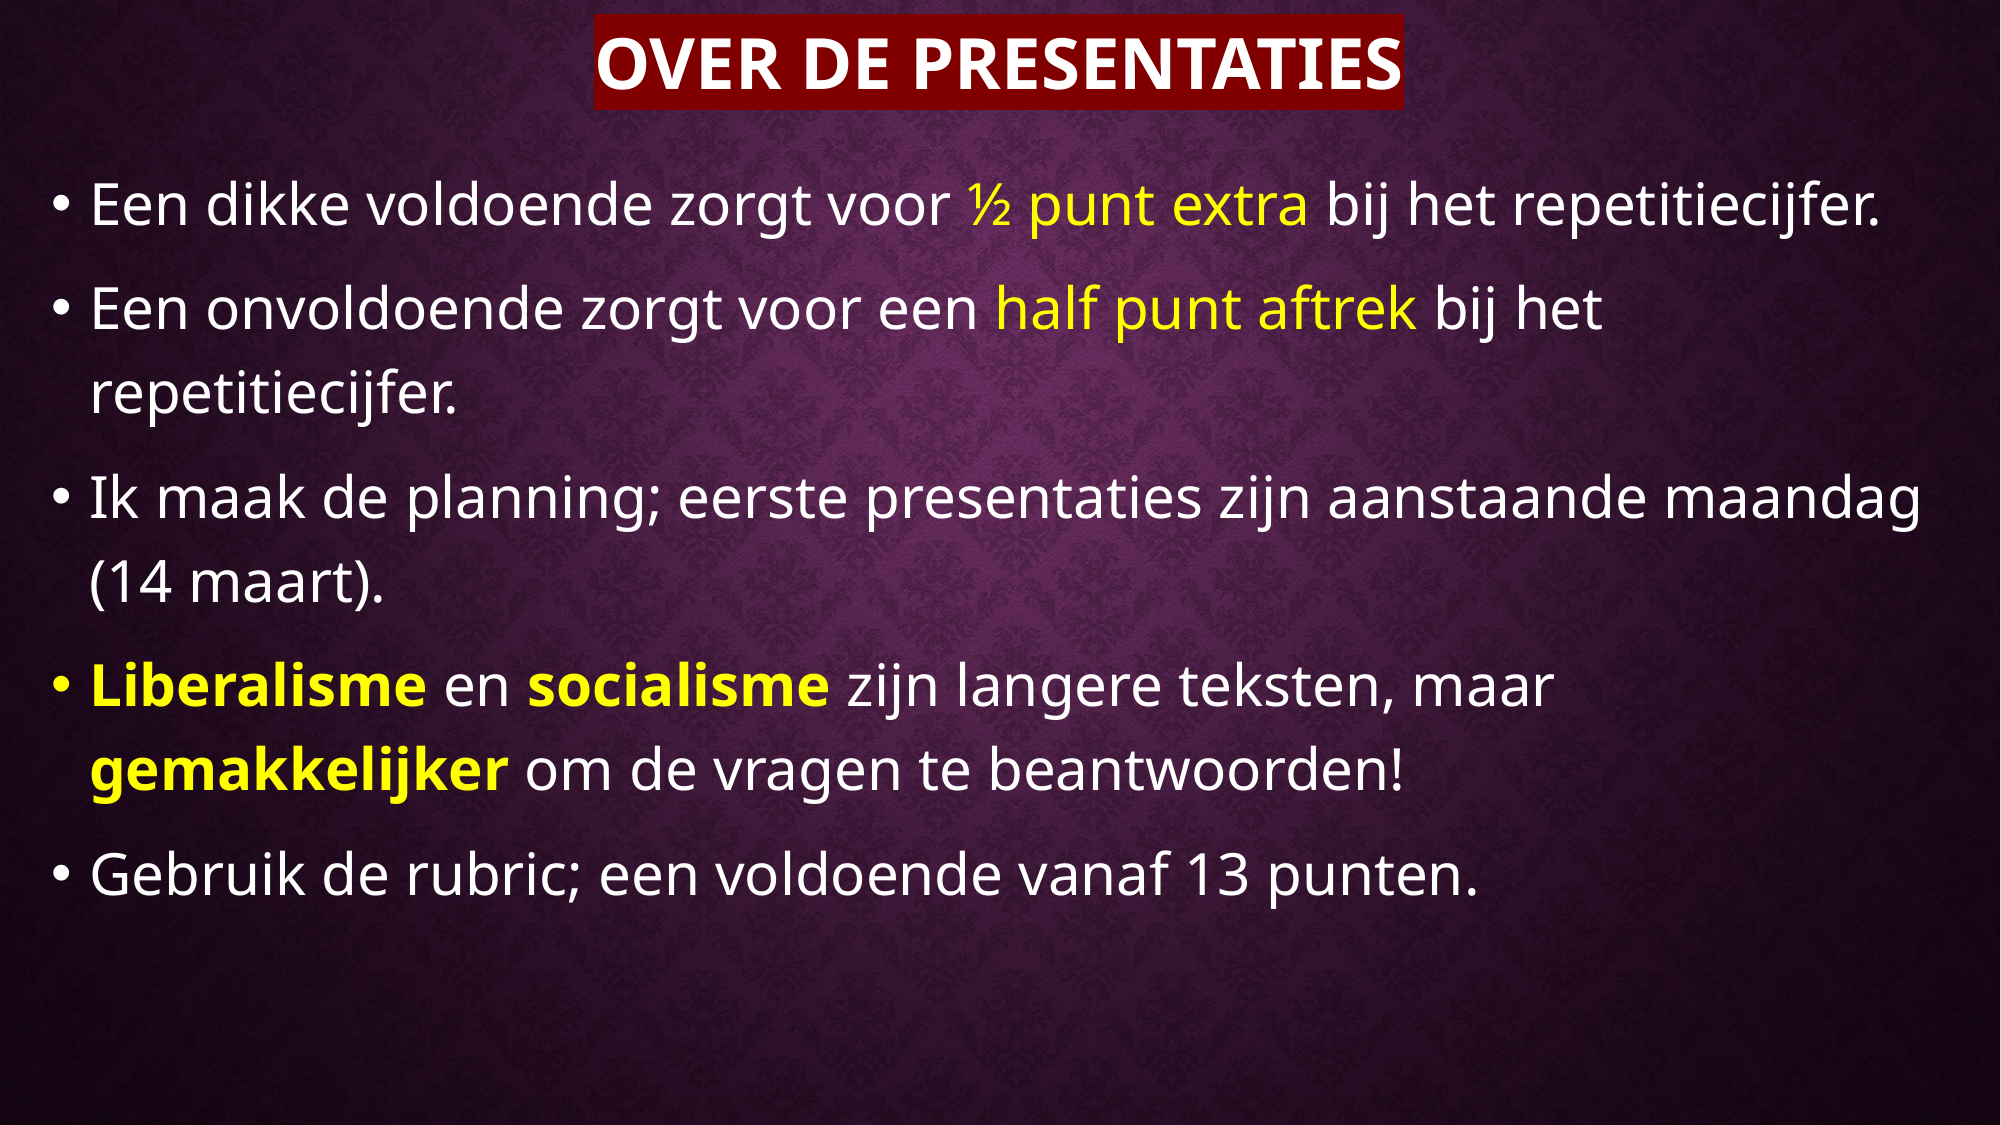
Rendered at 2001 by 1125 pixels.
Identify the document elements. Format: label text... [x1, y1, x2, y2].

title Over de presentaties [149, 0, 1849, 145]
list Een dikke voldoende zorgt voor ½ punt extra bij het repetitiecijfer. Een onvoldoende zorgt voor een half punt aftrek bij het repetitiecijfer. Ik maak de planning; eerste presentaties zijn aanstaande maandag (14 maart). Liberalisme en socialisme zijn langere teksten, maar gemakkelijker om de vragen te beantwoorden! Gebruik de rubric; een voldoende vanaf 13 punten. [36, 145, 1962, 1107]
